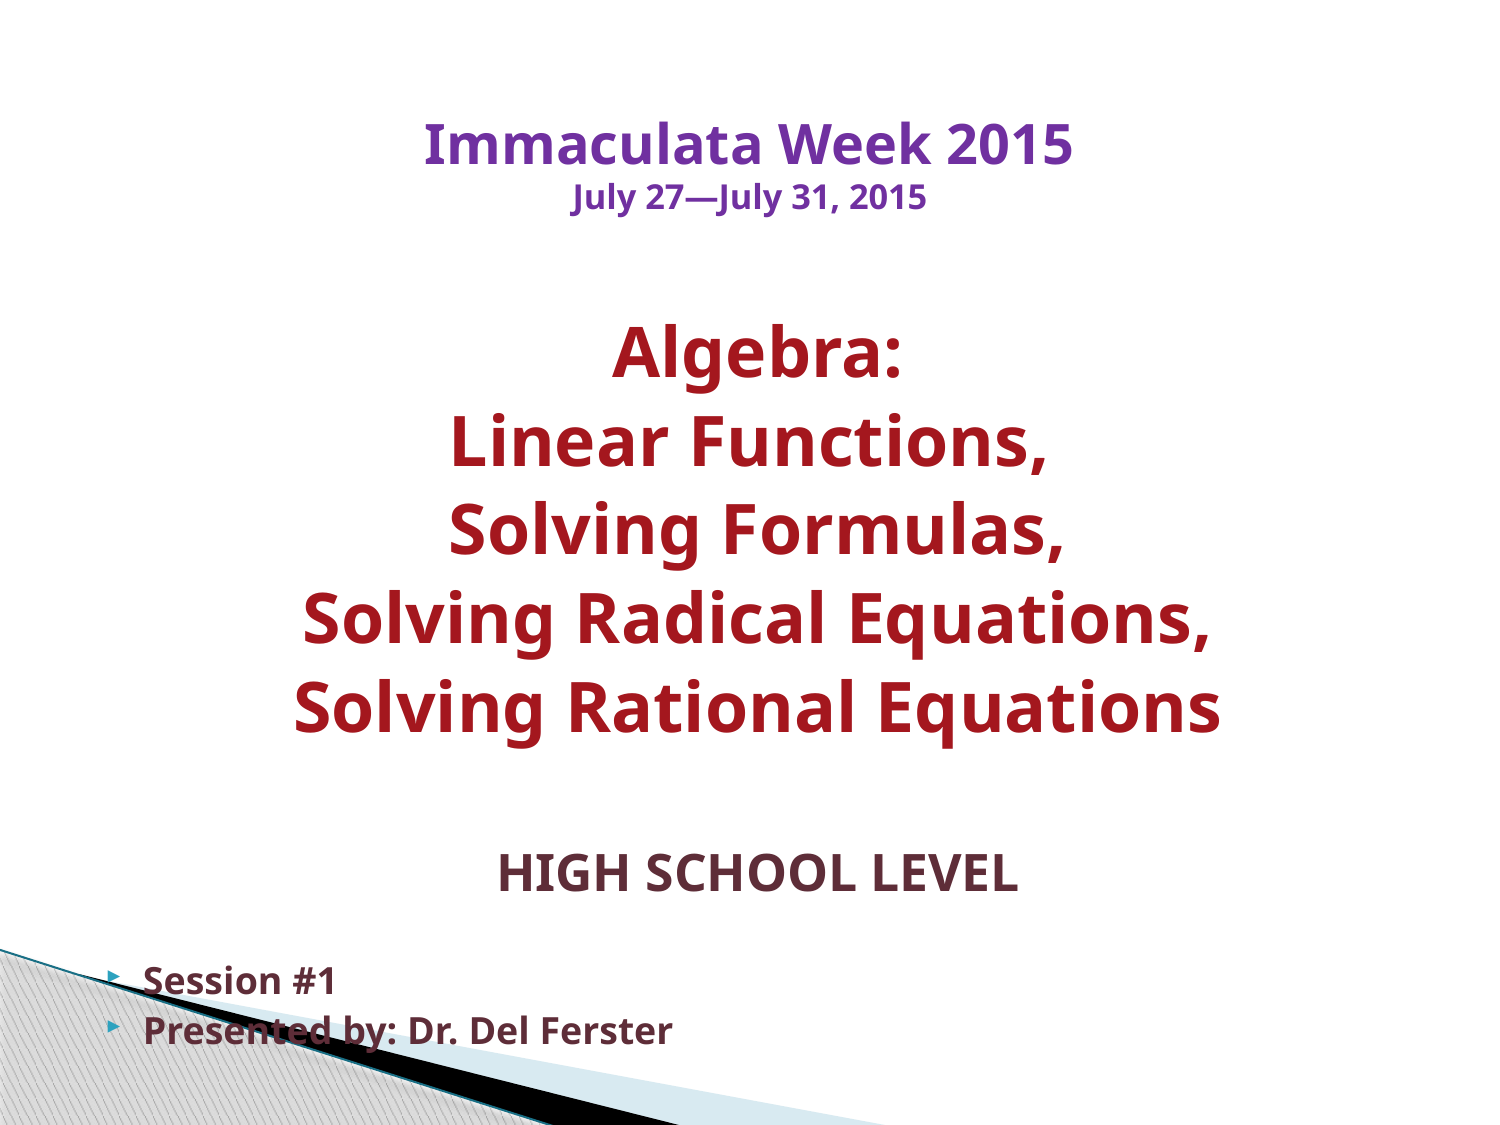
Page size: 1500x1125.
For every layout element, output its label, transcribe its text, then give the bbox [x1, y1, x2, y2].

title Immaculata Week 2015 July 27—July 31, 2015 [75, 37, 1425, 225]
list Algebra: Linear Functions, Solving Formulas, Solving Radical Equations, Solving Rational Equations HIGH SCHOOL LEVEL Session #1 Presented by: Dr. Del Ferster [75, 299, 1425, 1063]
